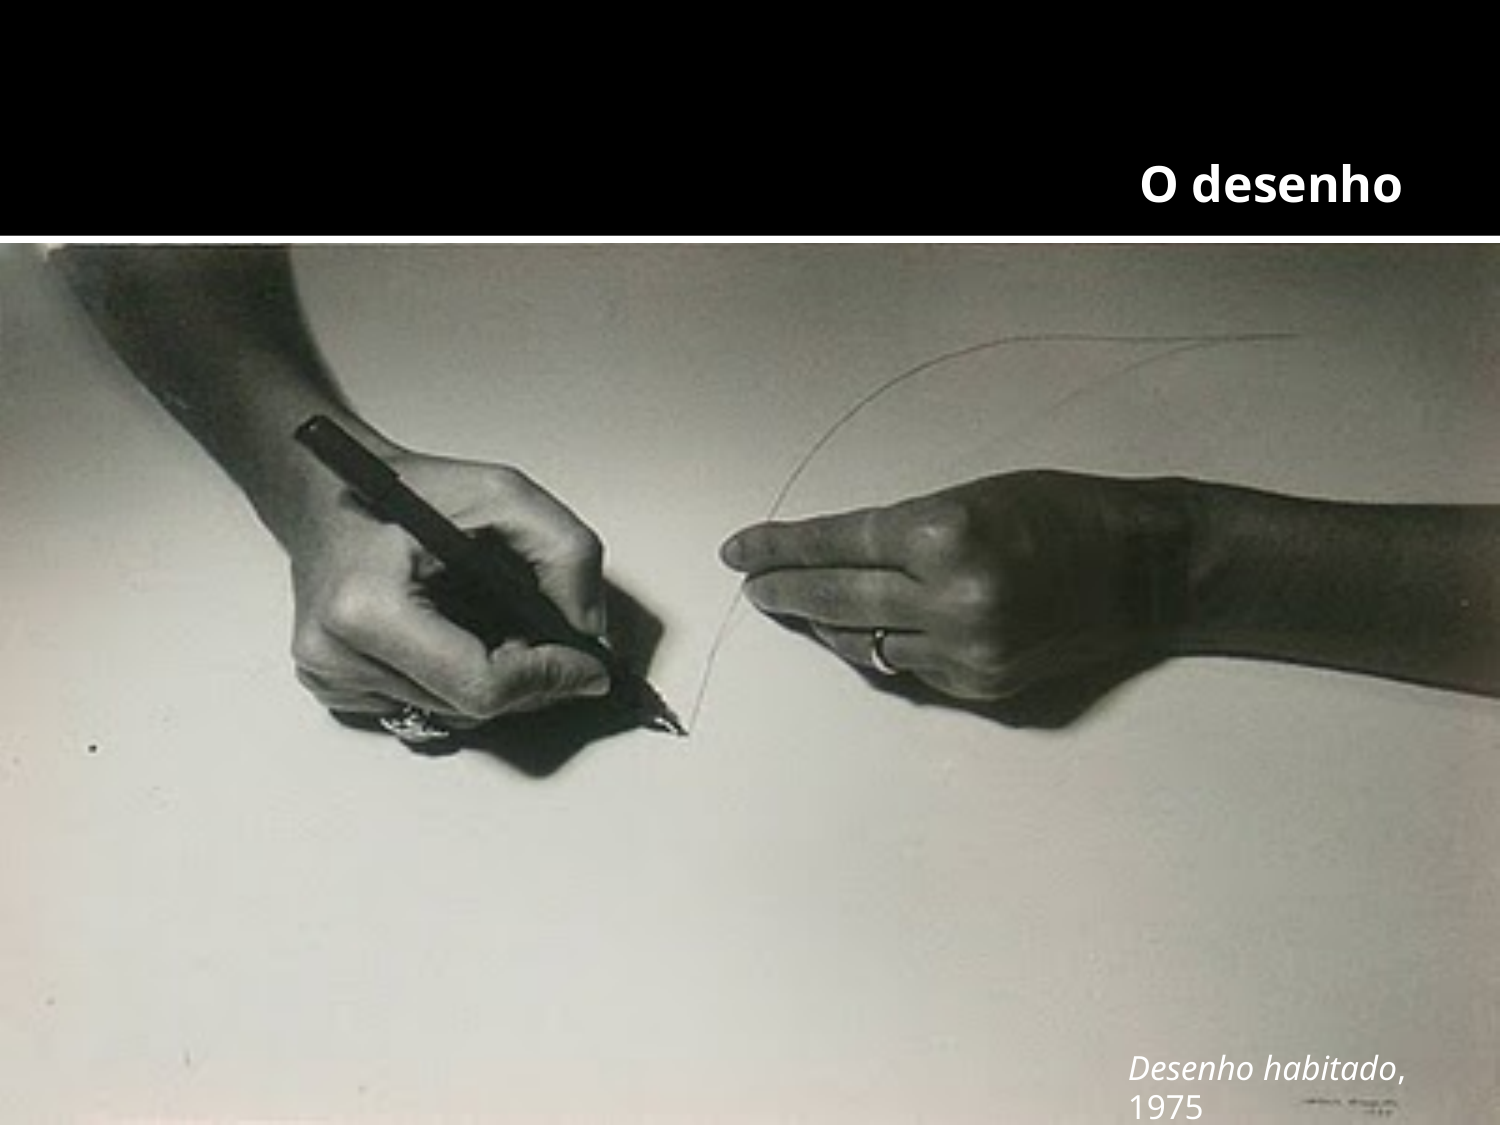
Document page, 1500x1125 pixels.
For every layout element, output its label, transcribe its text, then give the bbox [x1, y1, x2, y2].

text_box O desenho [560, 125, 1412, 239]
picture [0, 243, 1500, 1125]
